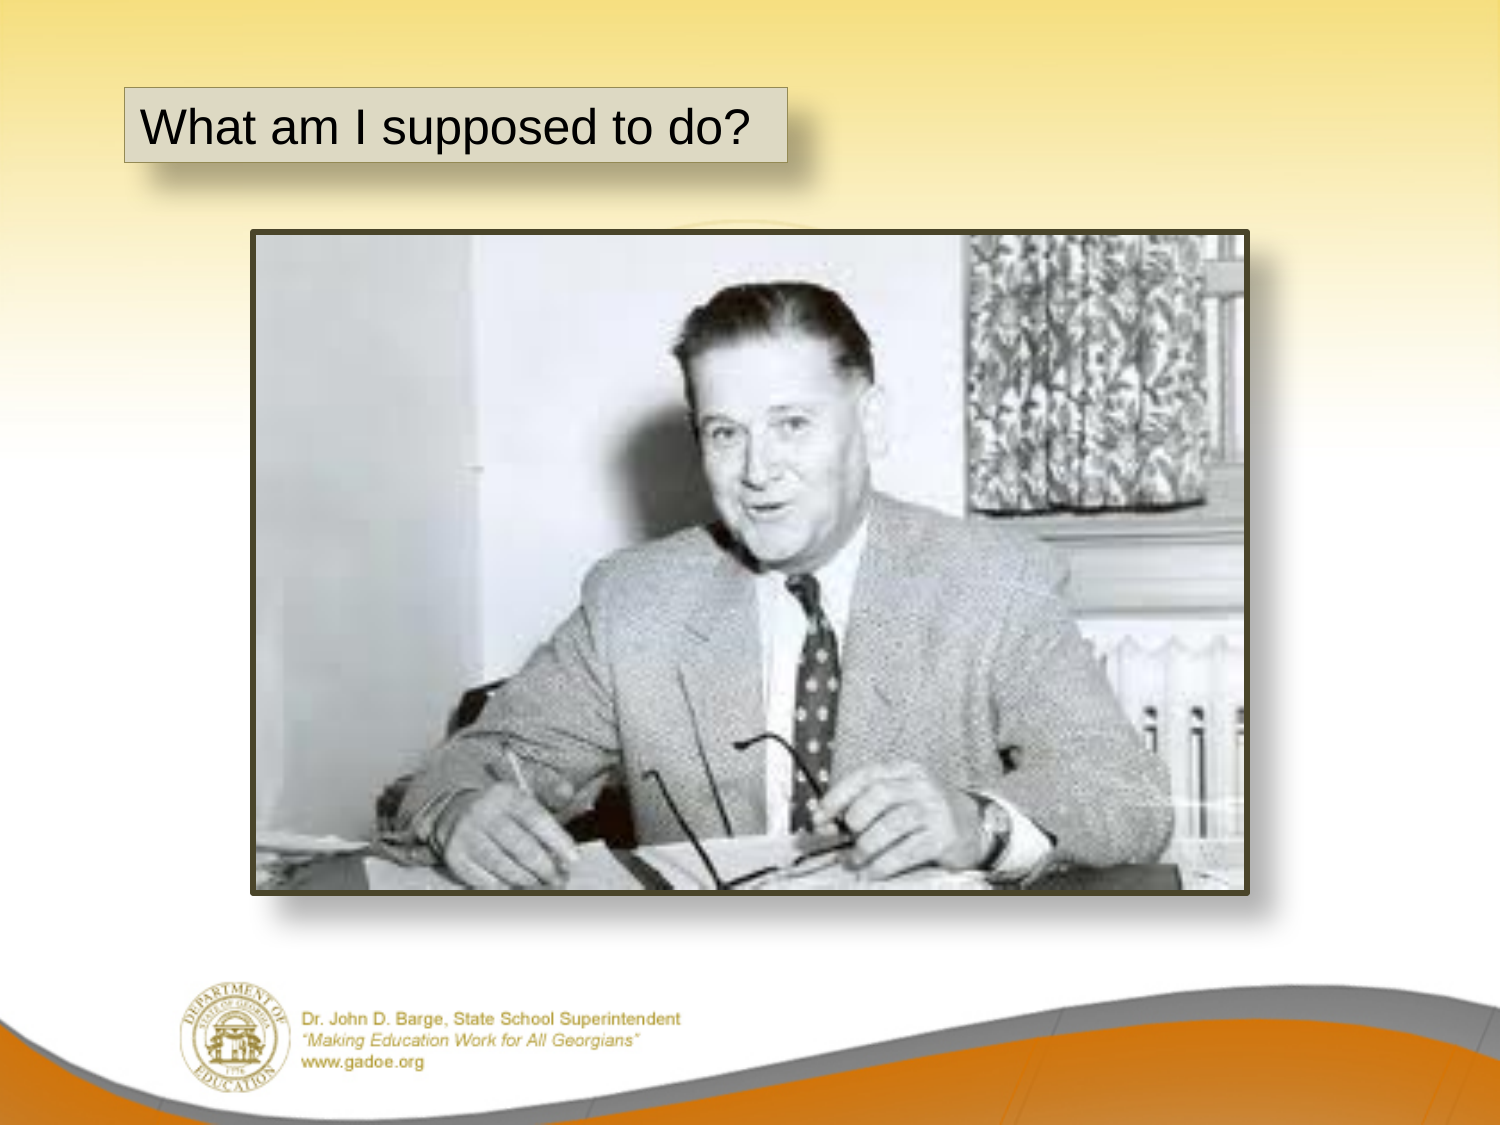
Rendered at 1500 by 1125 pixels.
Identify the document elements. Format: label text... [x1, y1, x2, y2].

text_box What am I supposed to do? [124, 87, 788, 163]
picture [0, 0, 1500, 1125]
